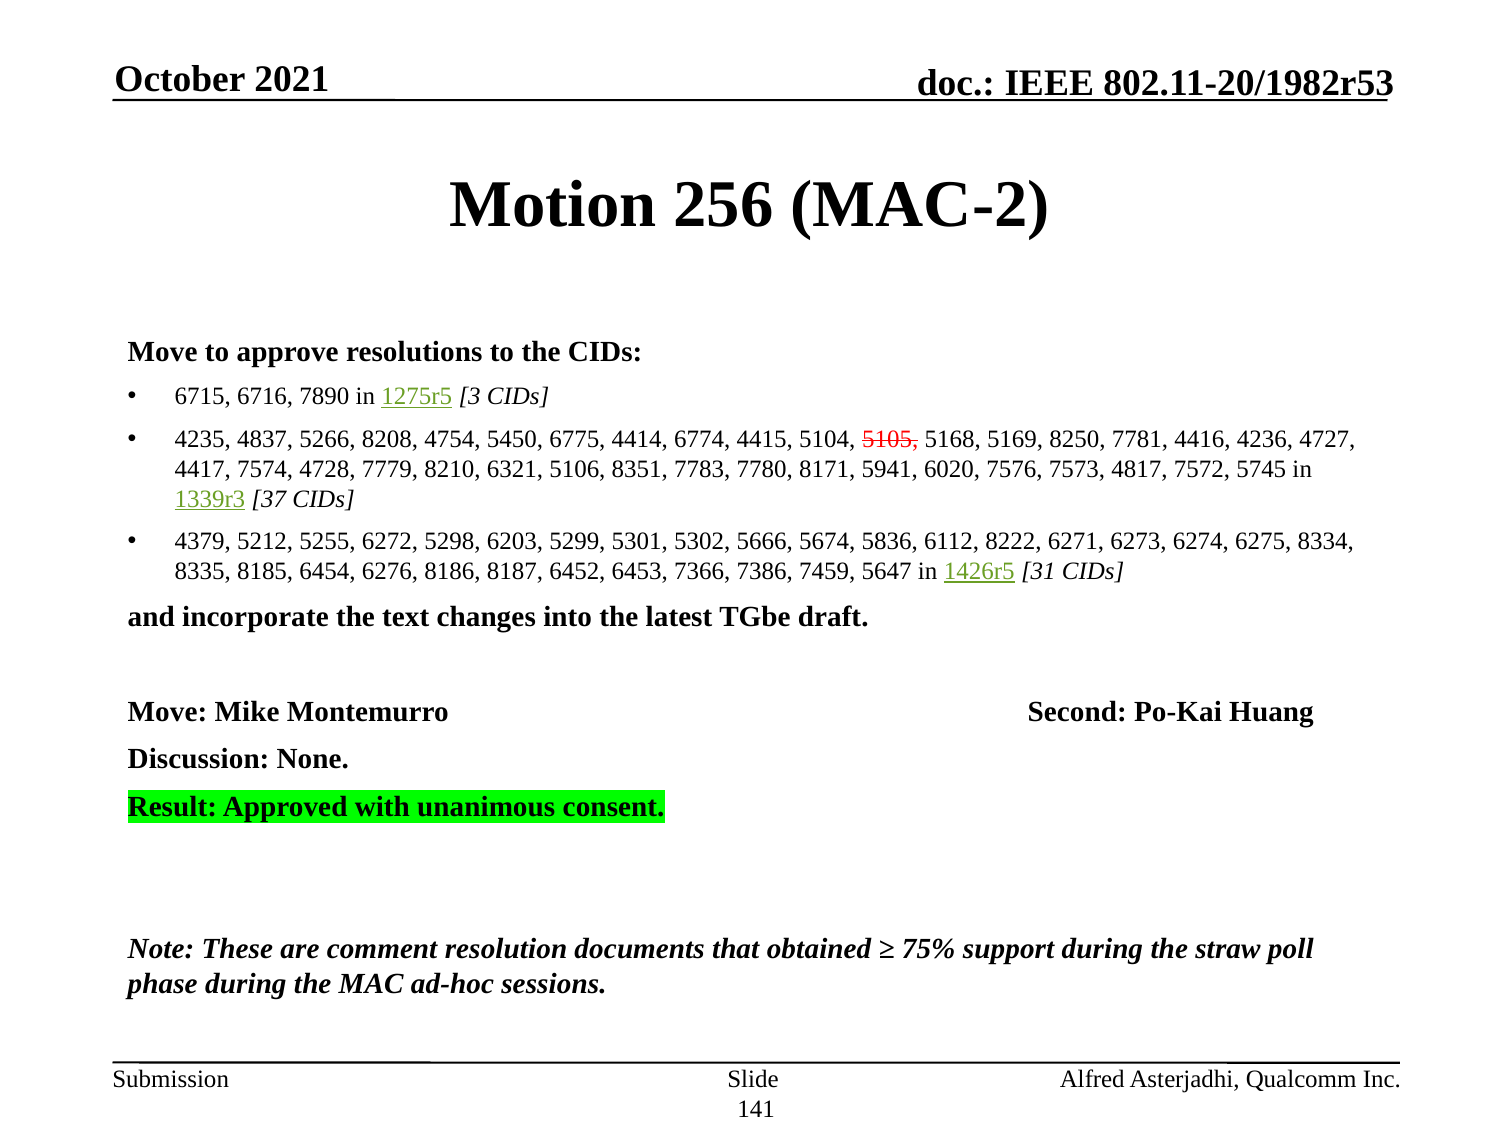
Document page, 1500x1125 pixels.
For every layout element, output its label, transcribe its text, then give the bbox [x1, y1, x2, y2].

slide_number Slide 141 [712, 1061, 800, 1123]
footer Alfred Asterjadhi, Qualcomm Inc. [878, 1061, 1402, 1093]
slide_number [114, 54, 423, 100]
list Move to approve resolutions to the CIDs: 6715, 6716, 7890 in 1275r5 [3 CIDs] 4235, 4837, 5266, 8208, 4754, 5450, 6775, 4414, 6774, 4415, 5104, 5105, 5168, 5169, 8250, 7781, 4416, 4236, 4727, 4417, 7574, 4728, 7779, 8210, 6321, 5106, 8351, 7783, 7780, 8171, 5941, 6020, 7576, 7573, 4817, 7572, 5745 in 1339r3 [37 CIDs] 4379, 5212, 5255, 6272, 5298, 6203, 5299, 5301, 5302, 5666, 5674, 5836, 6112, 8222, 6271, 6273, 6274, 6275, 8334, 8335, 8185, 6454, 6276, 8186, 8187, 6452, 6453, 7366, 7386, 7459, 5647 in 1426r5 [31 CIDs] and incorporate the text changes into the latest TGbe draft. Move: Mike Montemurro Second: Po-Kai Huang Discussion: None. Result: Approved with unanimous consent. Note: These are comment resolution documents that obtained ≥ 75% support during the straw poll phase during the MAC ad-hoc sessions. [112, 324, 1388, 1063]
title Motion 256 (MAC-2) [112, 112, 1388, 288]
